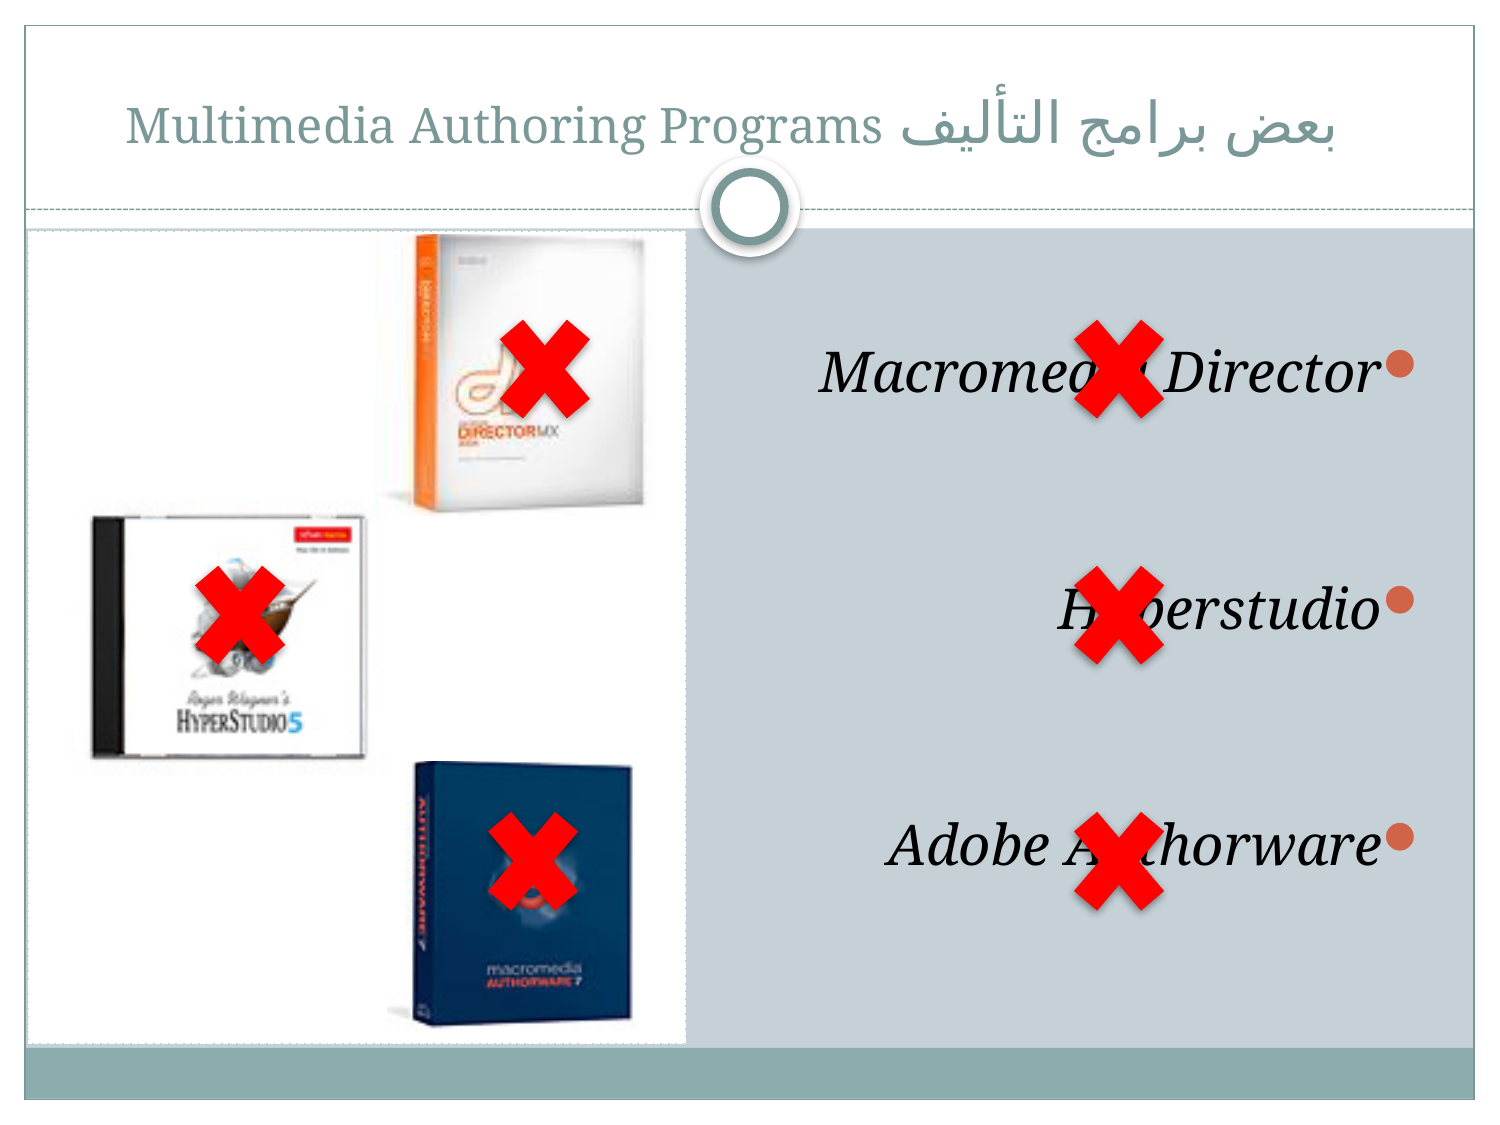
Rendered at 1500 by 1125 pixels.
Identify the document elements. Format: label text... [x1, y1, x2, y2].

text_box [1074, 811, 1165, 911]
picture [70, 234, 657, 1031]
text_box [1074, 565, 1165, 665]
list Macromedia Director Hyperstudio Adobe Authorware [761, 250, 1445, 1001]
text_box [28, 231, 686, 1044]
text_box [1074, 319, 1165, 419]
title بعض برامج التأليف Multimedia Authoring Programs [0, 37, 1465, 162]
